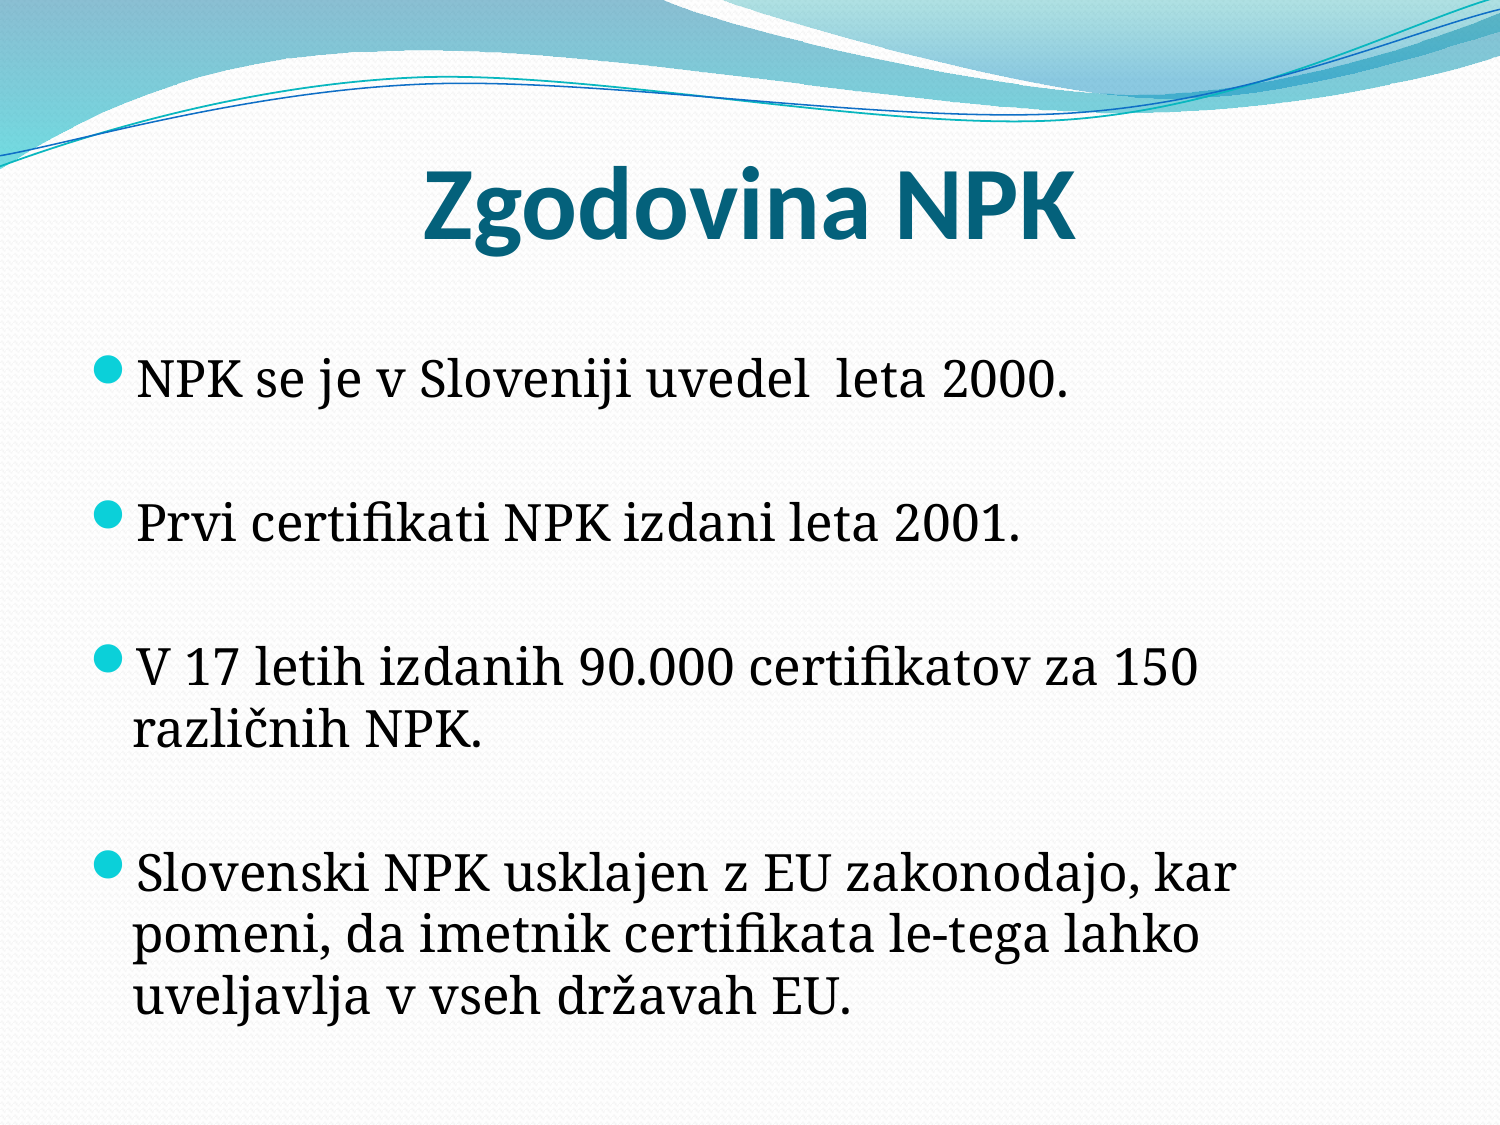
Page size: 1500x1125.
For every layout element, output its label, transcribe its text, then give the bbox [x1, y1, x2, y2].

list NPK se je v Sloveniji uvedel leta 2000. Prvi certifikati NPK izdani leta 2001. V 17 letih izdanih 90.000 certifikatov za 150 različnih NPK. Slovenski NPK usklajen z EU zakonodajo, kar pomeni, da imetnik certifikata le-tega lahko uveljavlja v vseh državah EU. [75, 338, 1425, 1038]
title Zgodovina NPK [75, 115, 1425, 338]
